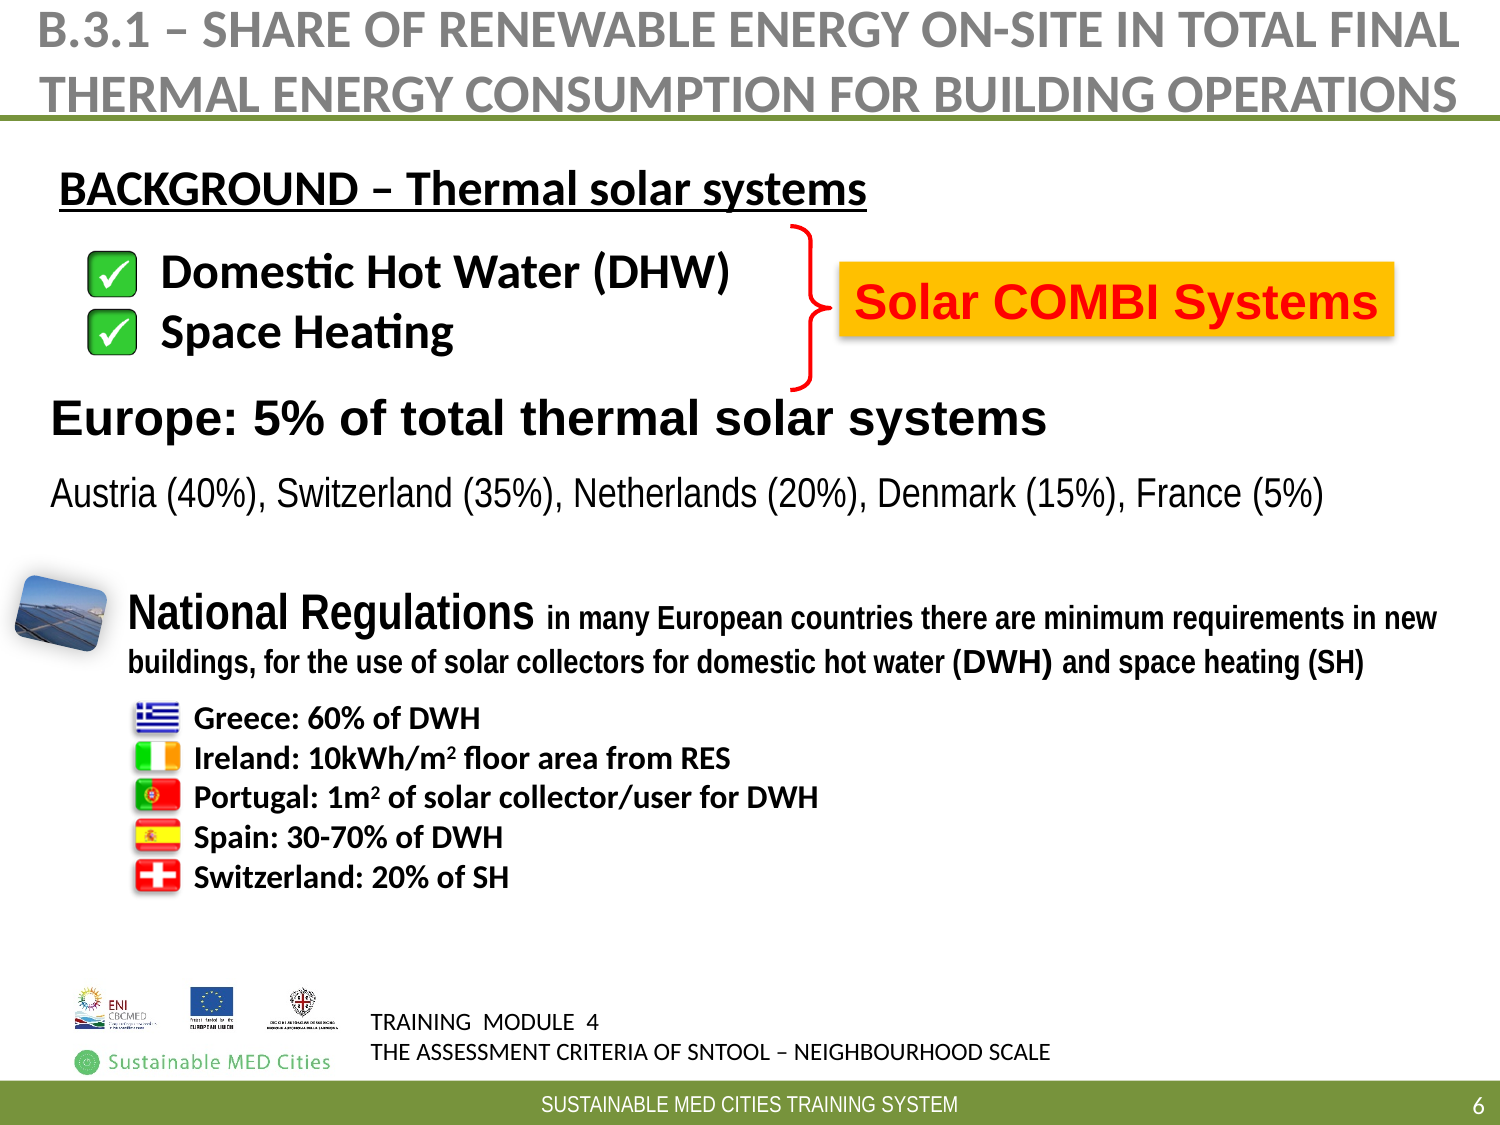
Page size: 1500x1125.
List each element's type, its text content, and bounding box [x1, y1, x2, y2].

text_box National Regulations in many European countries there are minimum requirements in new buildings, for the use of solar collectors for domestic hot water (DWH) and space heating (SH) [112, 572, 1500, 688]
picture [62, 978, 356, 1080]
title B.3.1 – SHARE OF RENEWABLE ENERGY ON-SITE IN TOTAL FINAL THERMAL ENERGY CONSUMPTION FOR BUILDING OPERATIONS [0, 0, 1500, 117]
picture [123, 684, 191, 917]
text_box BACKGROUND – Thermal solar systems [43, 147, 1430, 267]
text_box Greece: 60% of DWH Ireland: 10kWh/m2 floor area from RES Portugal: 1m2 of solar collector/user for DWH Spain: 30-70% of DWH Switzerland: 20% of SH [195, 688, 857, 903]
text_box Europe: 5% of total thermal solar systems Austria (40%), Switzerland (35%), Netherlands (20%), Denmark (15%), France (5%) [35, 378, 1500, 524]
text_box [68, 225, 1398, 391]
picture [14, 575, 107, 652]
slide_number 6 [1399, 1074, 1500, 1125]
